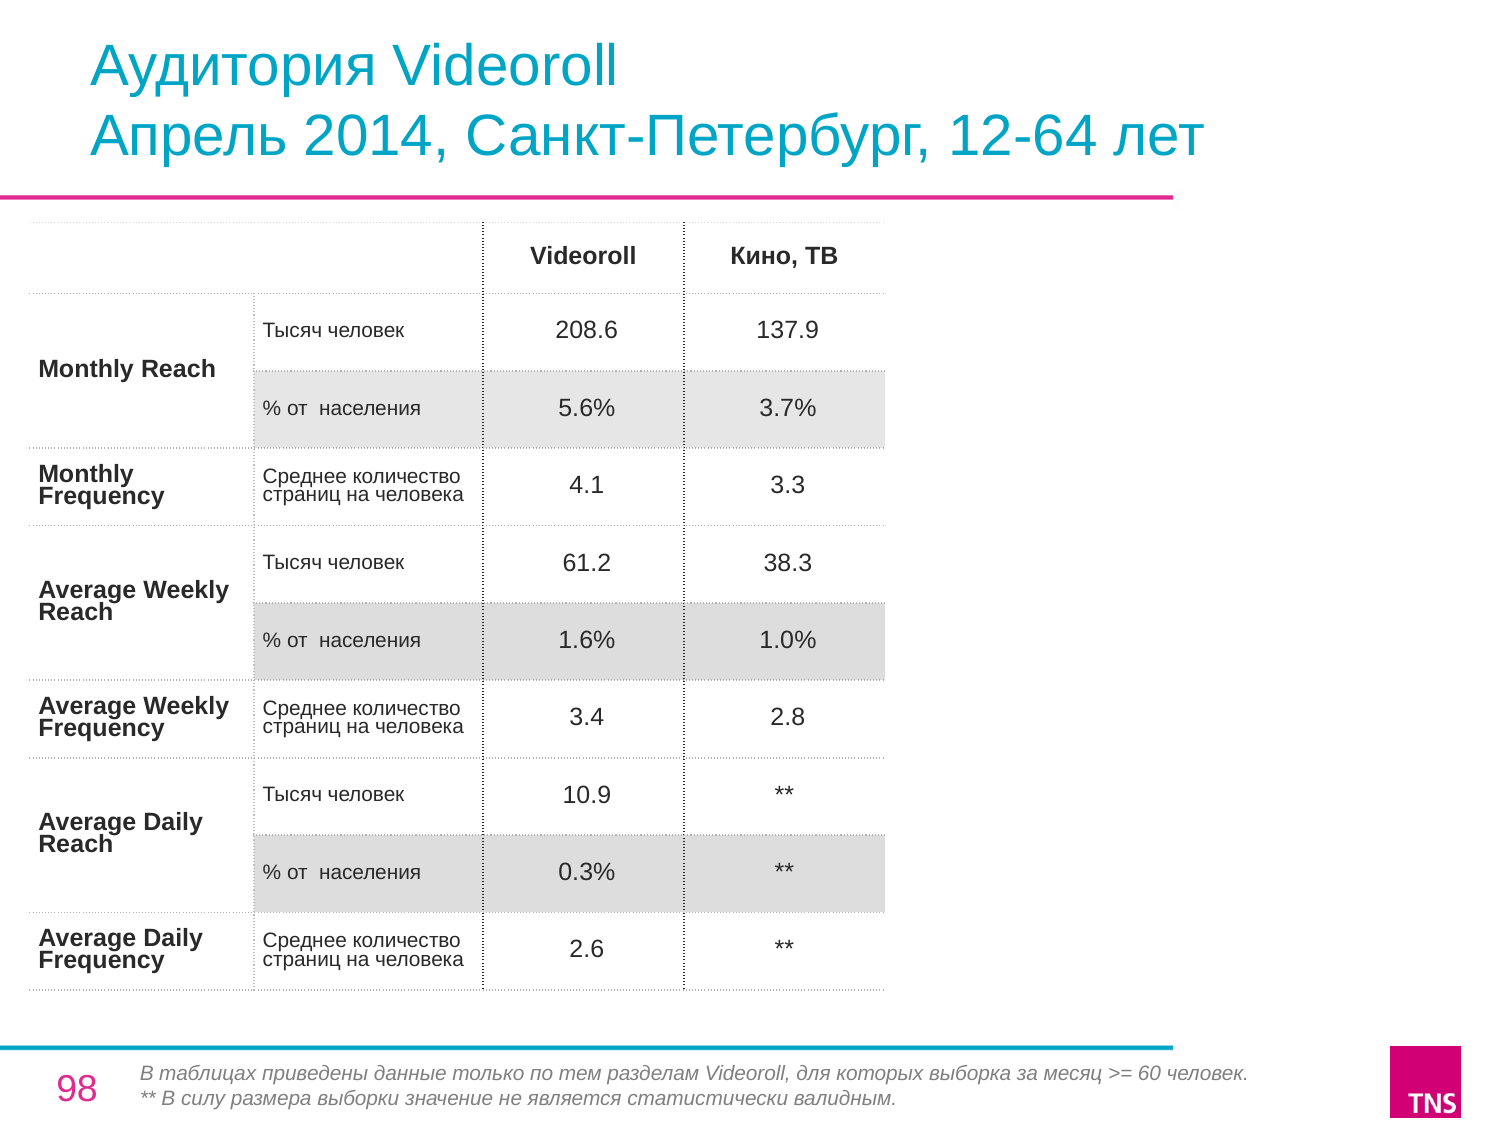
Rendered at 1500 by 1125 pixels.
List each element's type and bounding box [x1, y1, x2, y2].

slide_number [40, 1055, 392, 1125]
table_header [29, 223, 885, 294]
title [74, 8, 1476, 187]
table_cell [29, 294, 885, 990]
text_box [124, 1052, 1463, 1117]
picture [0, 0, 1500, 1125]
